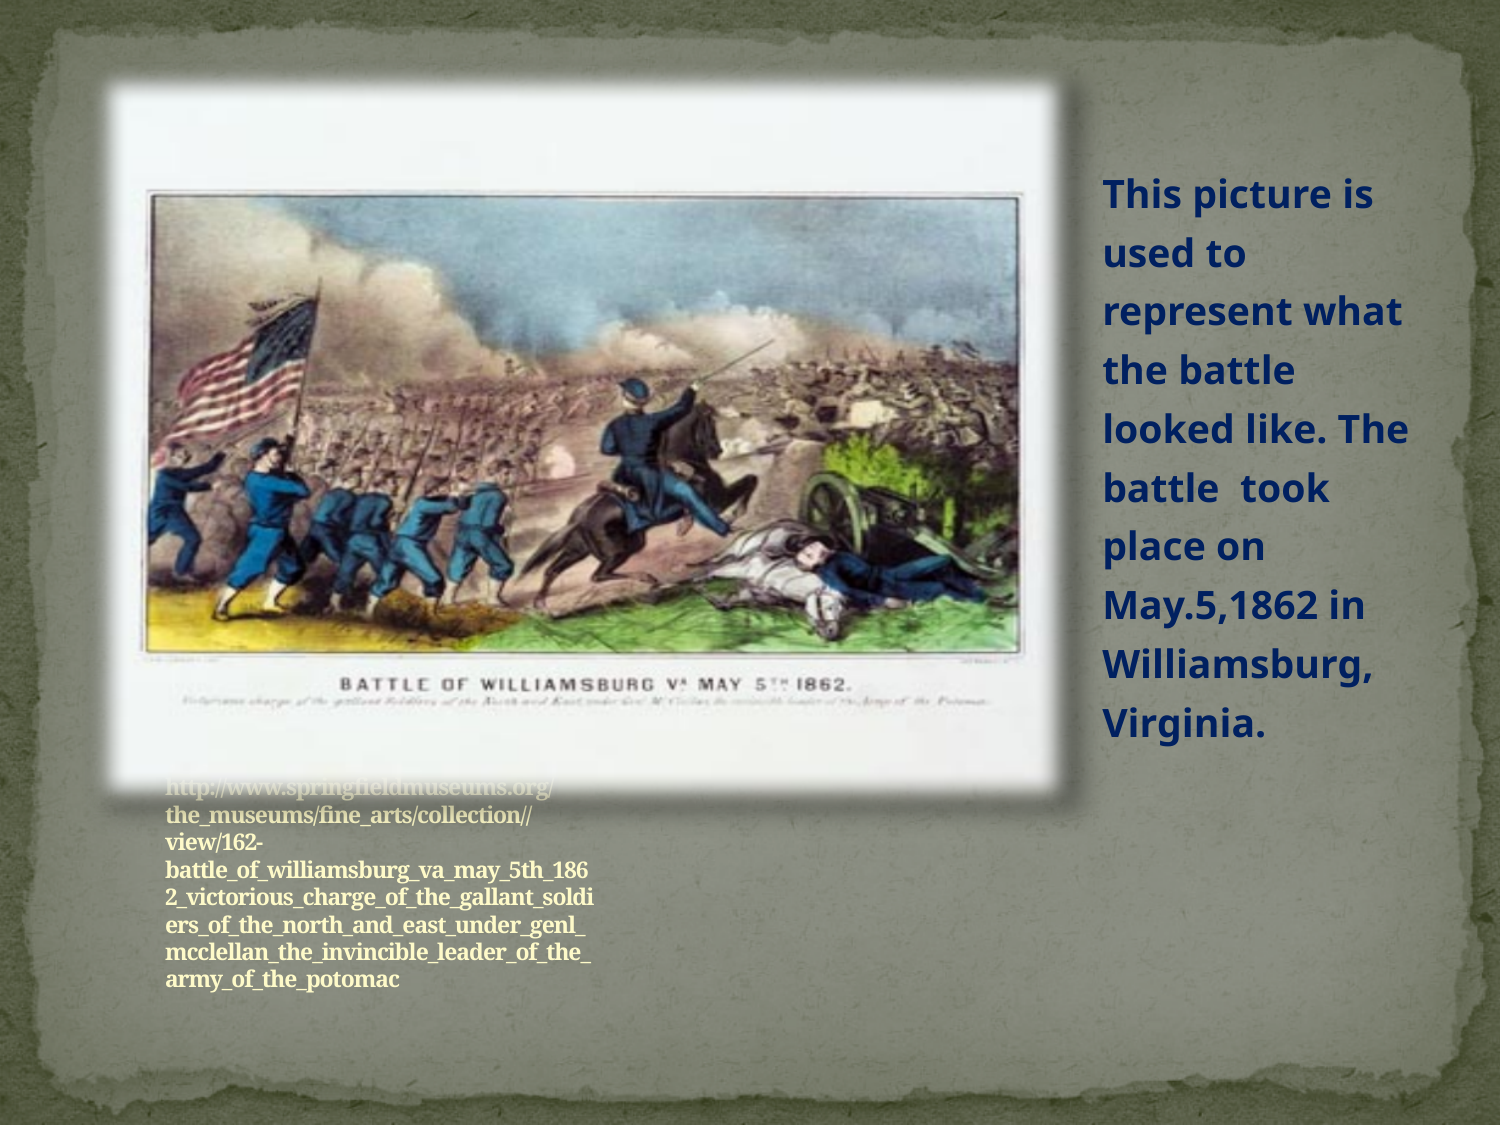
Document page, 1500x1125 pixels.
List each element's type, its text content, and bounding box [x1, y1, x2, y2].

picture [88, 63, 1076, 812]
title http://www.springfieldmuseums.org/the_museums/fine_arts/collection//view/162-battle_of_williamsburg_va_may_5th_1862_victorious_charge_of_the_gallant_soldiers_of_the_north_and_east_under_genl_mcclellan_the_invincible_leader_of_the_army_of_the_potomac [149, 828, 613, 1000]
list This picture is used to represent what the battle looked like. The battle took place on May.5,1862 in Williamsburg, Virginia. [1087, 149, 1425, 763]
